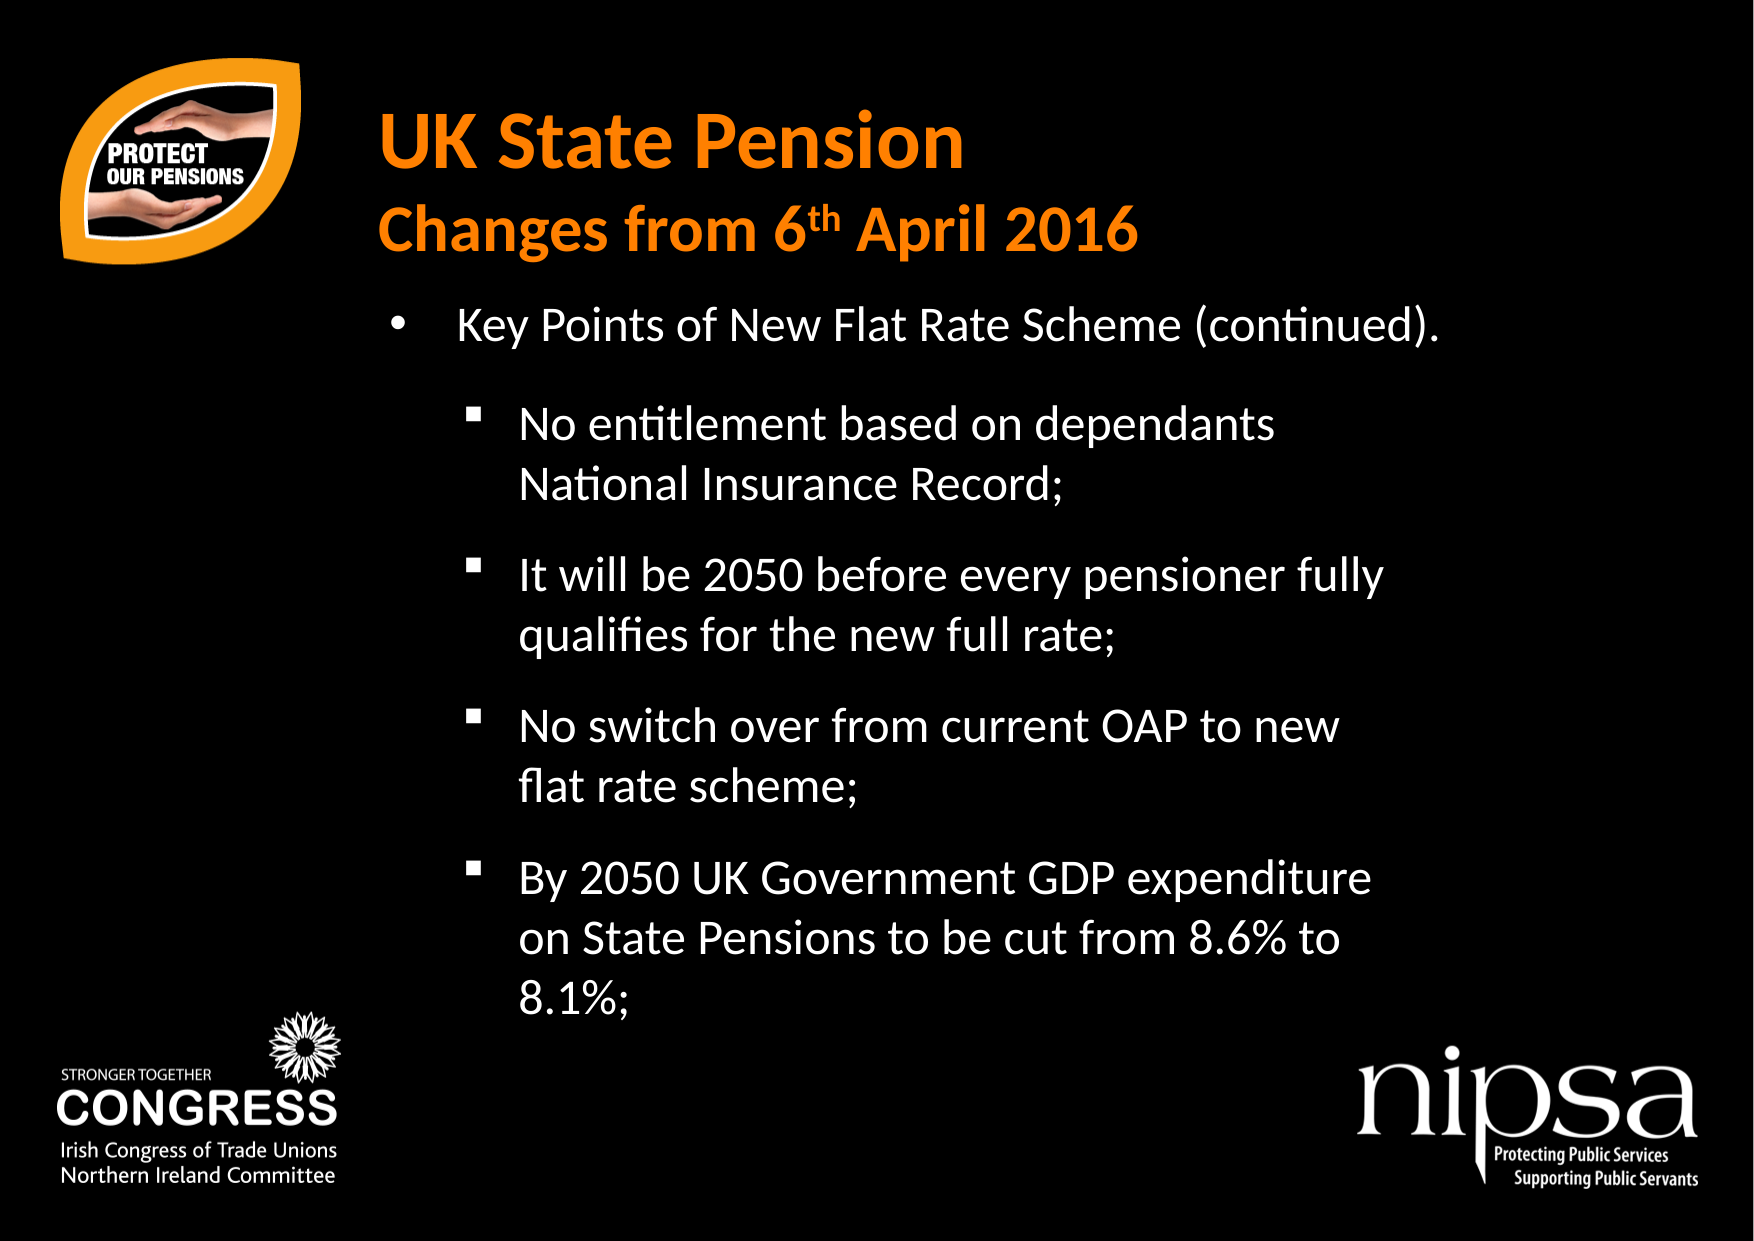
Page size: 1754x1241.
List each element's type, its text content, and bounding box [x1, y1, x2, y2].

text_box UK State Pension Changes from 6th April 2016 [363, 77, 1529, 221]
text_box Key Points of New Flat Rate Scheme (continued). [374, 284, 1628, 360]
picture [0, 0, 1754, 1241]
text_box No entitlement based on dependants National Insurance Record; It will be 2050 before every pensioner fully qualifies for the new full rate; No switch over from current OAP to new flat rate scheme; By 2050 UK Government GDP expenditure on State Pensions to be cut from 8.6% to 8.1%; [447, 383, 1446, 1032]
